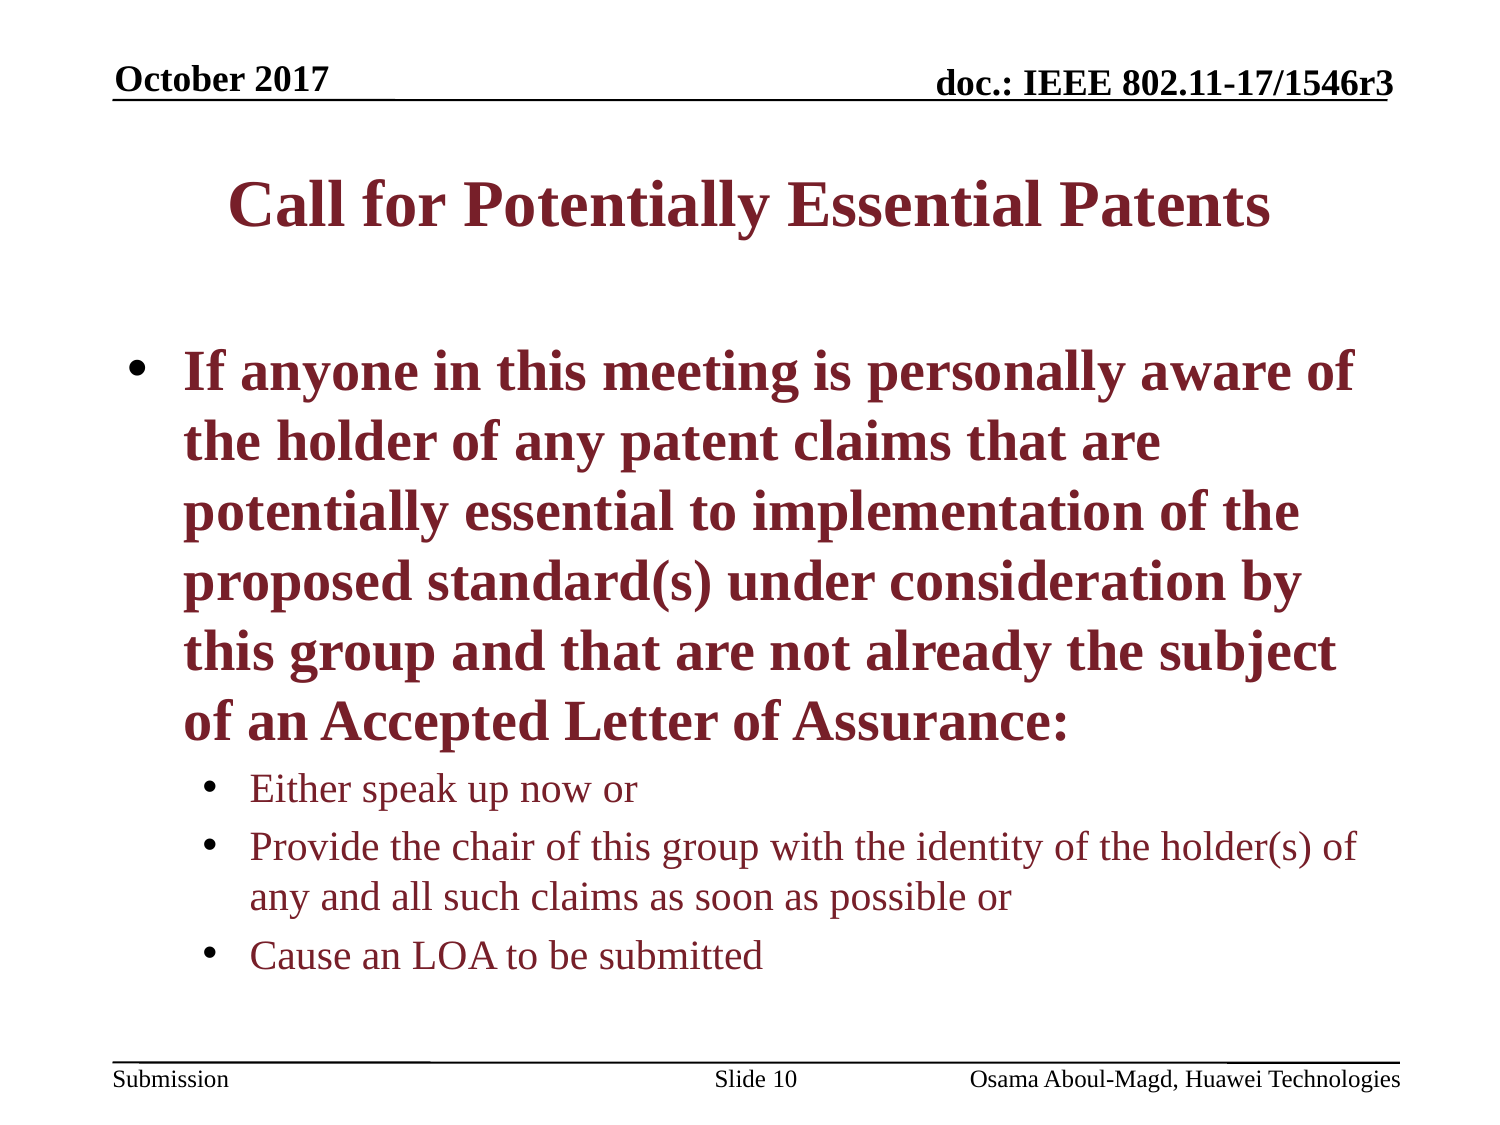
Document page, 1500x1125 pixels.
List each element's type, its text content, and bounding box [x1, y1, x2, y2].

footer Osama Aboul-Magd, Huawei Technologies [878, 1061, 1402, 1093]
title Call for Potentially Essential Patents [112, 112, 1388, 288]
list If anyone in this meeting is personally aware of the holder of any patent claims that are potentially essential to implementation of the proposed standard(s) under consideration by this group and that are not already the subject of an Accepted Letter of Assurance: Either speak up now or Provide the chair of this group with the identity of the holder(s) of any and all such claims as soon as possible or Cause an LOA to be submitted [112, 324, 1388, 1000]
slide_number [114, 54, 423, 100]
slide_number Slide 10 [712, 1061, 800, 1123]
